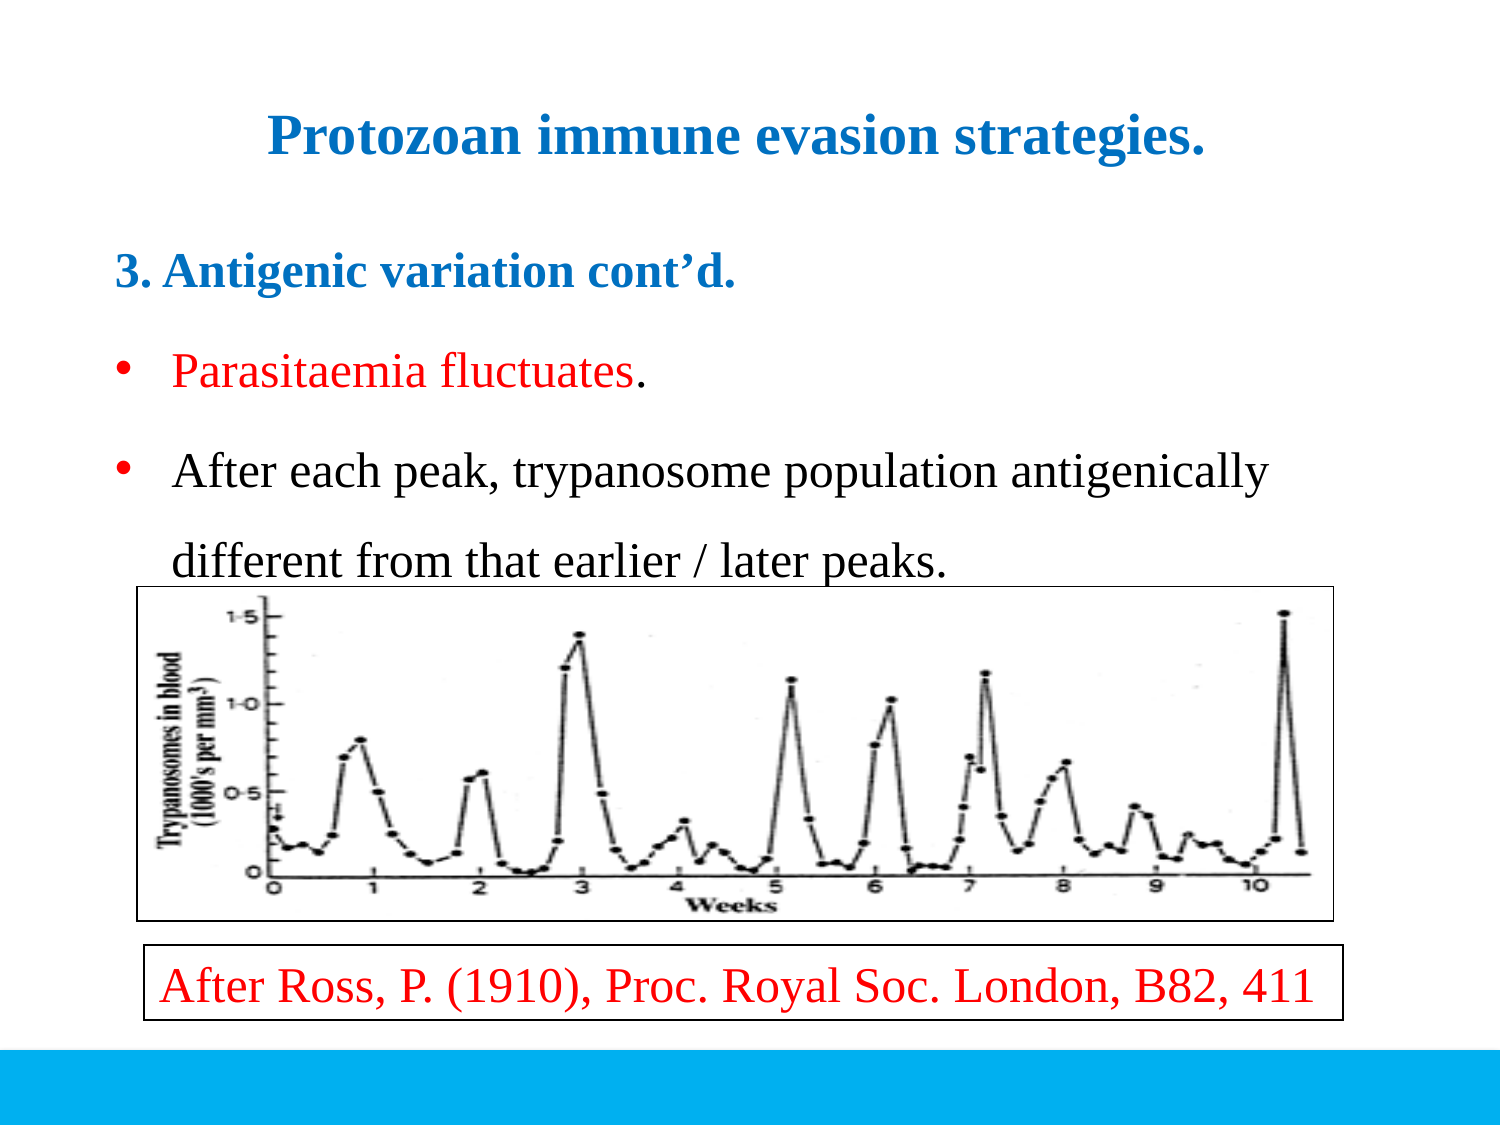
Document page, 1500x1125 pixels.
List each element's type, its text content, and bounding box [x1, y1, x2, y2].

list 3. Antigenic variation cont’d. Parasitaemia fluctuates. After each peak, trypanosome population antigenically different from that earlier / later peaks. [99, 200, 1413, 1050]
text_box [137, 587, 1350, 1022]
text_box [0, 1049, 1500, 1125]
title Protozoan immune evasion strategies. [106, 37, 1382, 200]
